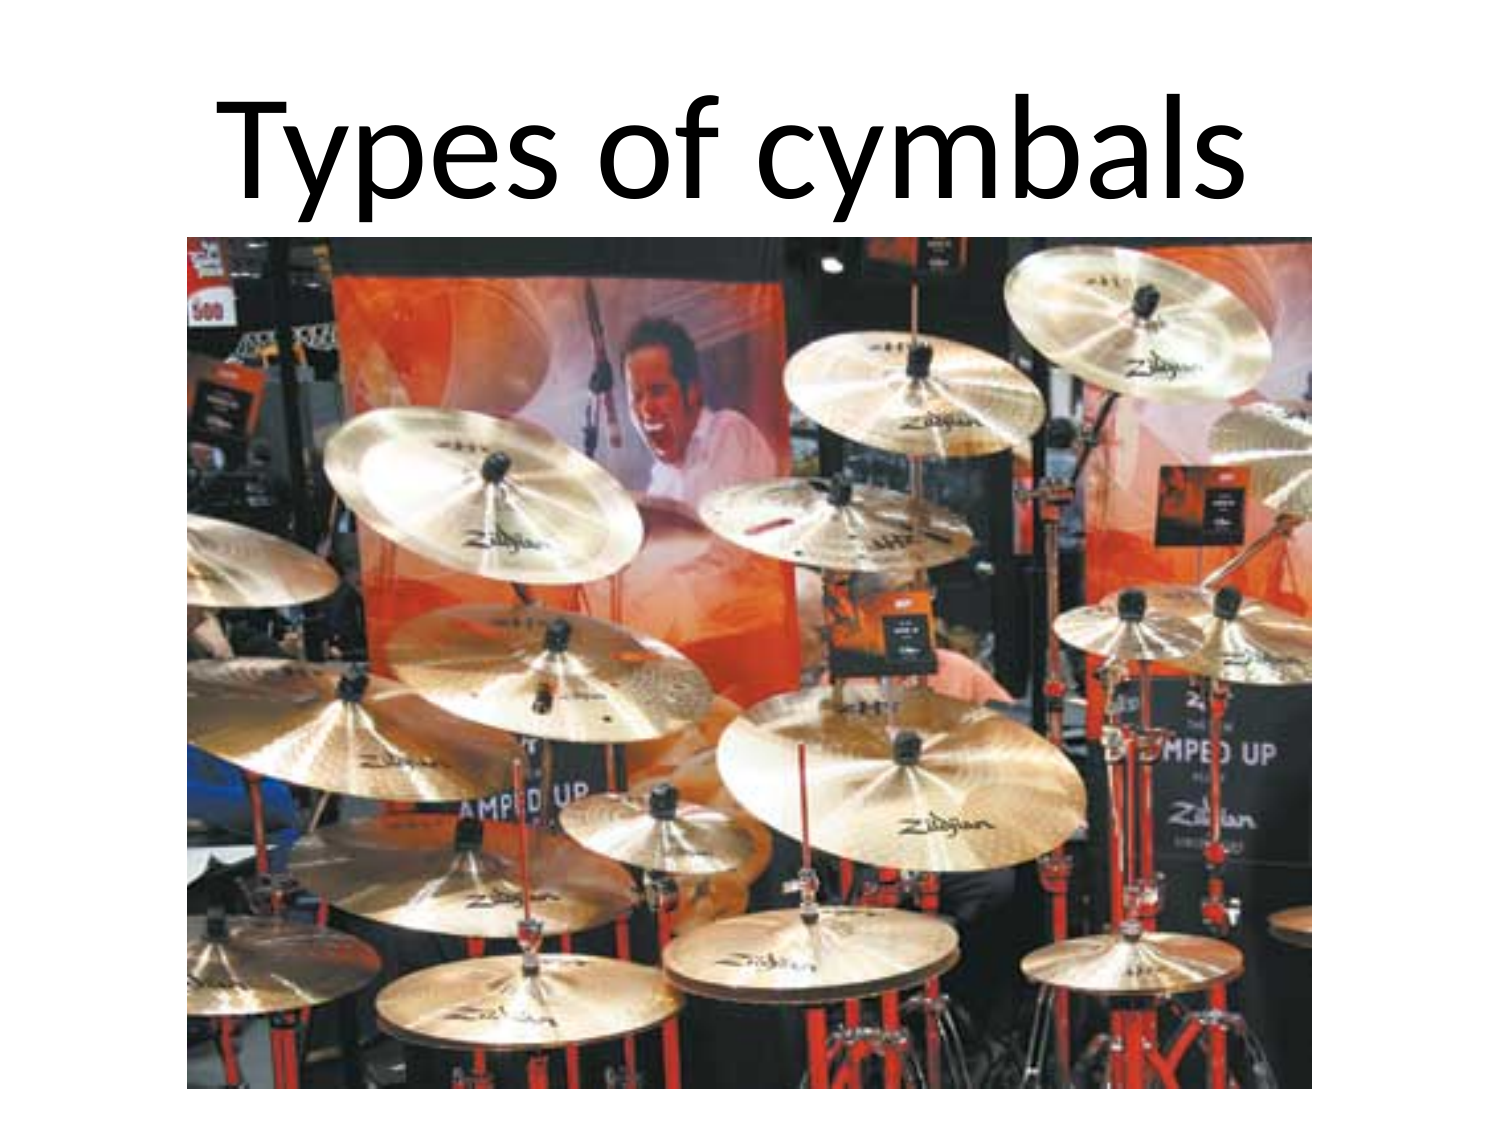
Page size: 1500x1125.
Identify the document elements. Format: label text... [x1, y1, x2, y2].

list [187, 237, 1312, 1090]
title Types of cymbals [75, 45, 1425, 233]
